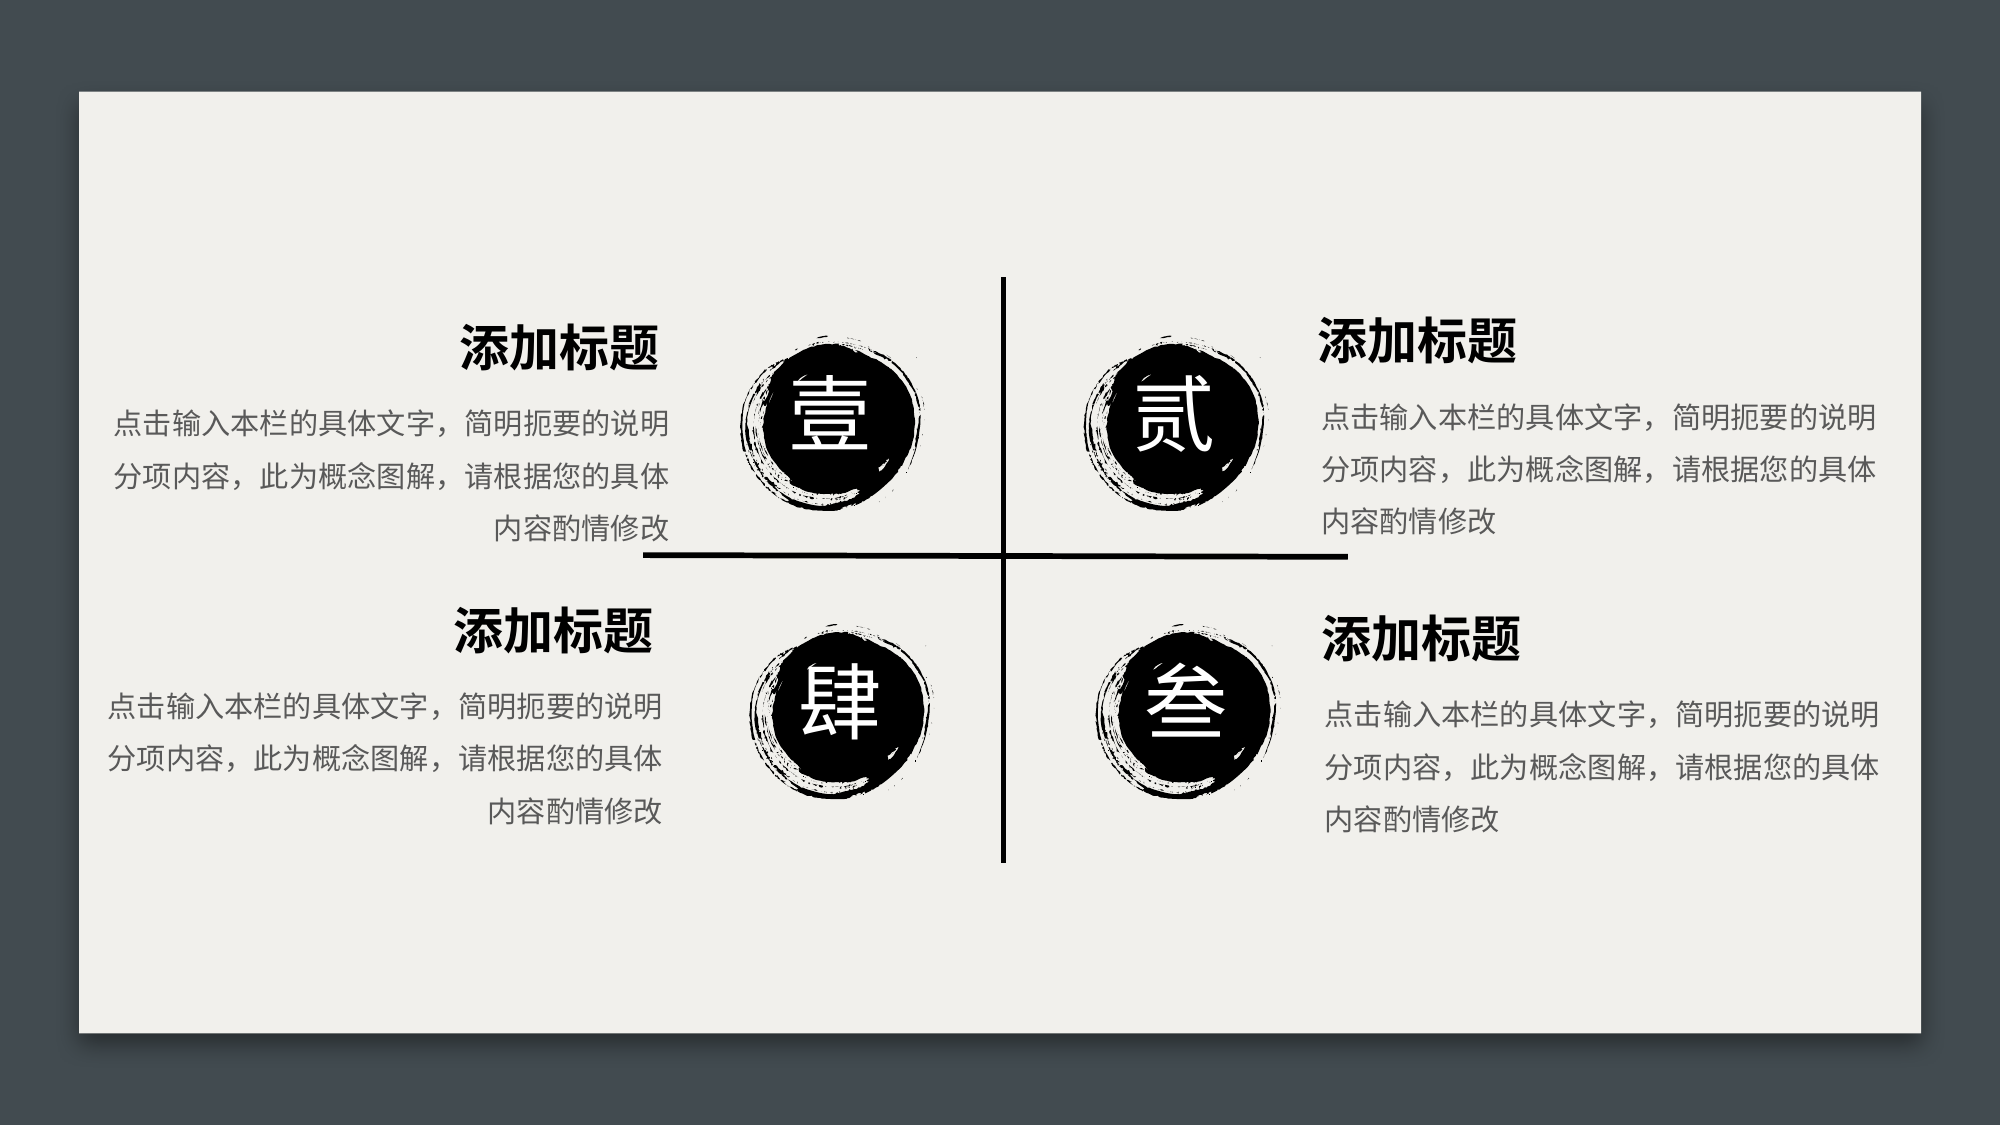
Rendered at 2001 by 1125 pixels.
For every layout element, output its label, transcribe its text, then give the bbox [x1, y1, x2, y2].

text_box [0, 0, 2000, 1125]
picture [1083, 335, 1269, 511]
text_box 添加标题 [195, 591, 669, 663]
text_box 点击输入本栏的具体文字，简明扼要的说明分项内容，此为概念图解，请根据您的具体内容酌情修改 [73, 380, 685, 588]
text_box [79, 91, 1922, 1034]
text_box 添加标题 [1306, 600, 1779, 676]
picture [748, 624, 935, 800]
text_box 点击输入本栏的具体文字，简明扼要的说明分项内容，此为概念图解，请根据您的具体内容酌情修改 [1309, 671, 1921, 879]
picture [739, 335, 925, 511]
text_box 点击输入本栏的具体文字，简明扼要的说明分项内容，此为概念图解，请根据您的具体内容酌情修改 [1306, 373, 1918, 581]
picture [1095, 624, 1281, 800]
text_box 点击输入本栏的具体文字，简明扼要的说明分项内容，此为概念图解，请根据您的具体内容酌情修改 [66, 663, 678, 871]
text_box 添加标题 [201, 309, 675, 380]
text_box 添加标题 [1302, 302, 1776, 378]
